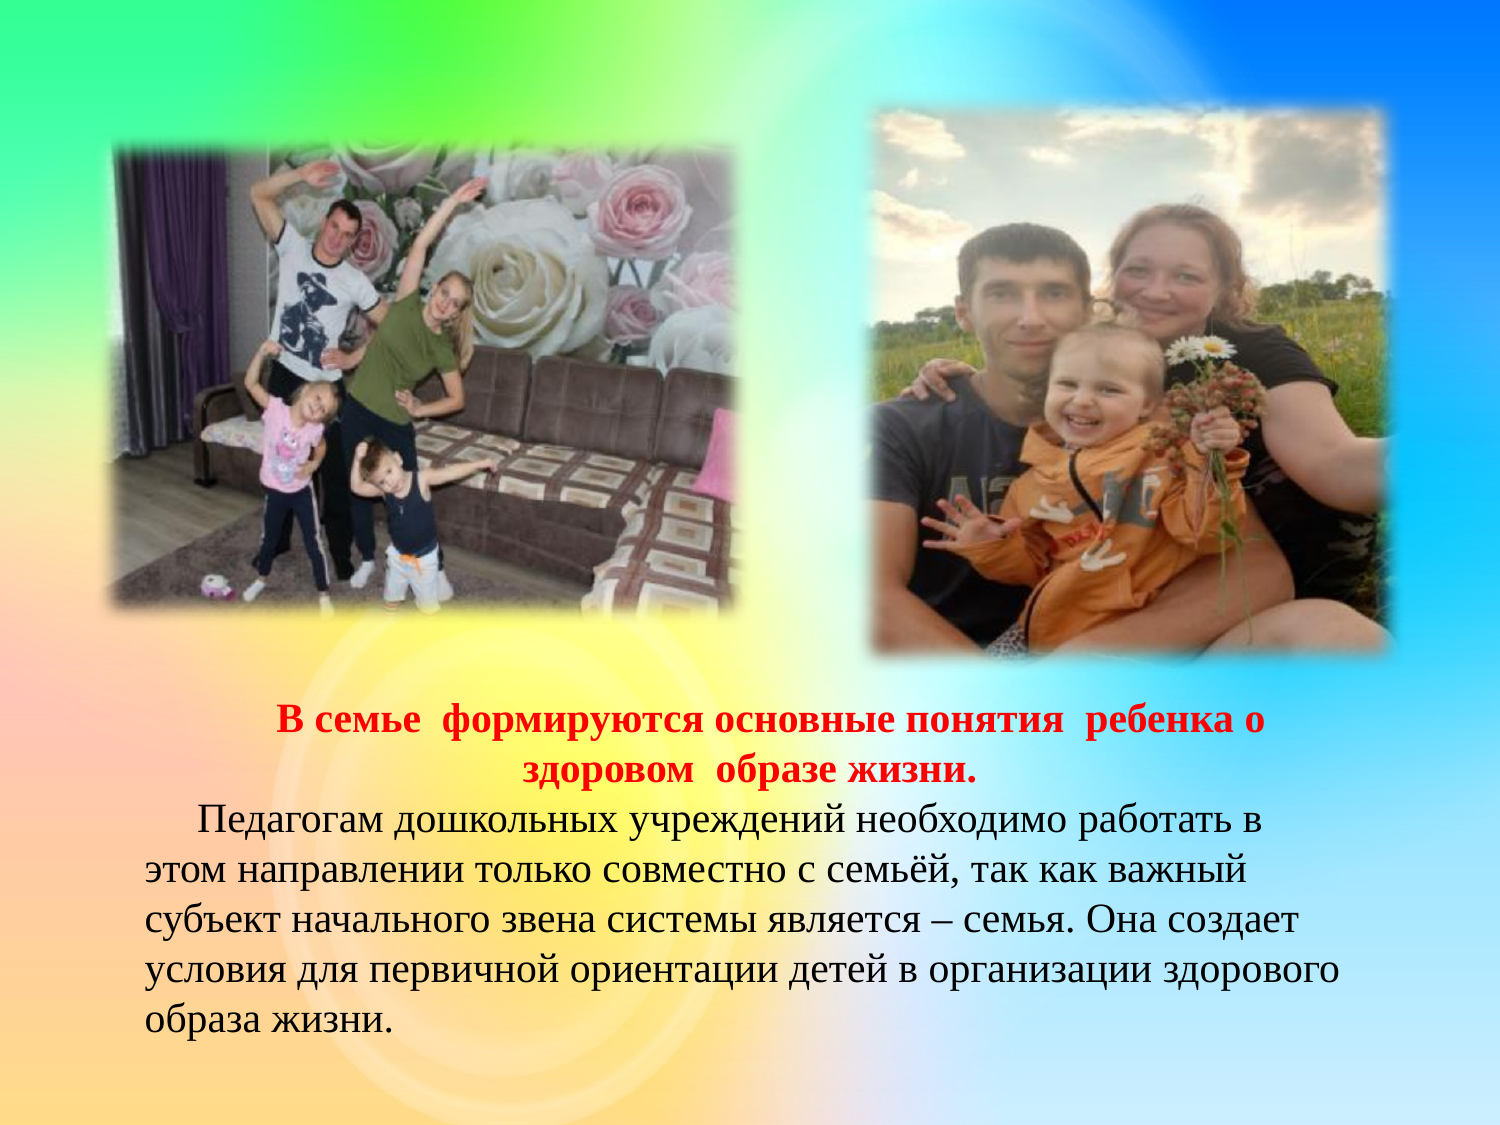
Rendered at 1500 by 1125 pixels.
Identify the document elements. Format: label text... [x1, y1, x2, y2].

text_box В семье формируются основные понятия ребенка о здоровом образе жизни. Педагогам дошкольных учреждений необходимо работать в этом направлении только совместно с семьёй, так как важный субъект начального звена системы является – семья. Она создает условия для первичной ориентации детей в организации здорового образа жизни. [129, 683, 1371, 1049]
picture [0, 0, 1500, 1125]
